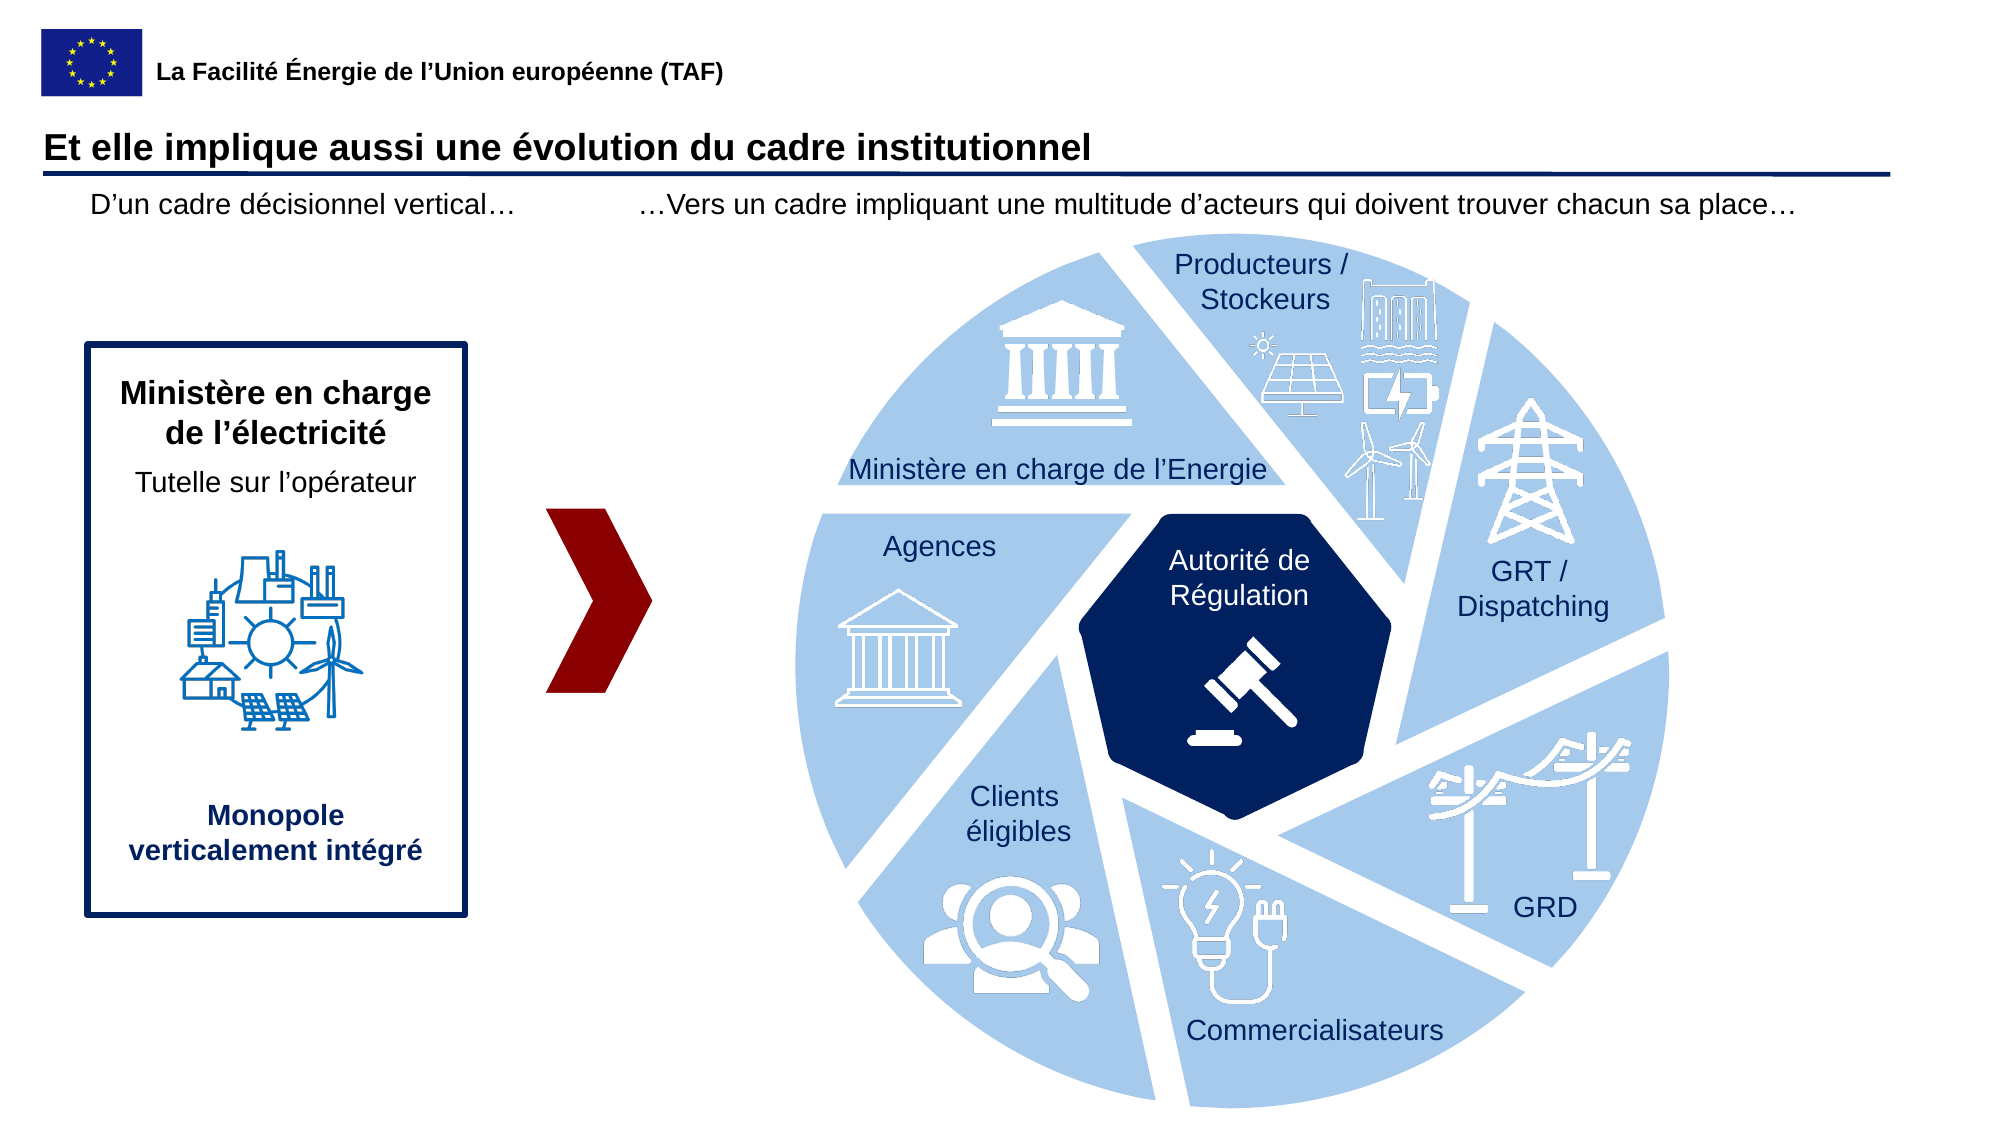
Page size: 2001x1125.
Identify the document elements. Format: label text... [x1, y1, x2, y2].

text_box …Vers un cadre impliquant une multitude d’acteurs qui doivent trouver chacun sa place… [546, 177, 1891, 228]
text_box D’un cadre décisionnel vertical… [72, 177, 535, 228]
picture [170, 542, 371, 743]
text_box [87, 344, 465, 916]
text_box [540, 505, 656, 697]
picture [39, 27, 144, 98]
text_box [28, 115, 1961, 177]
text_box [795, 233, 1670, 1109]
